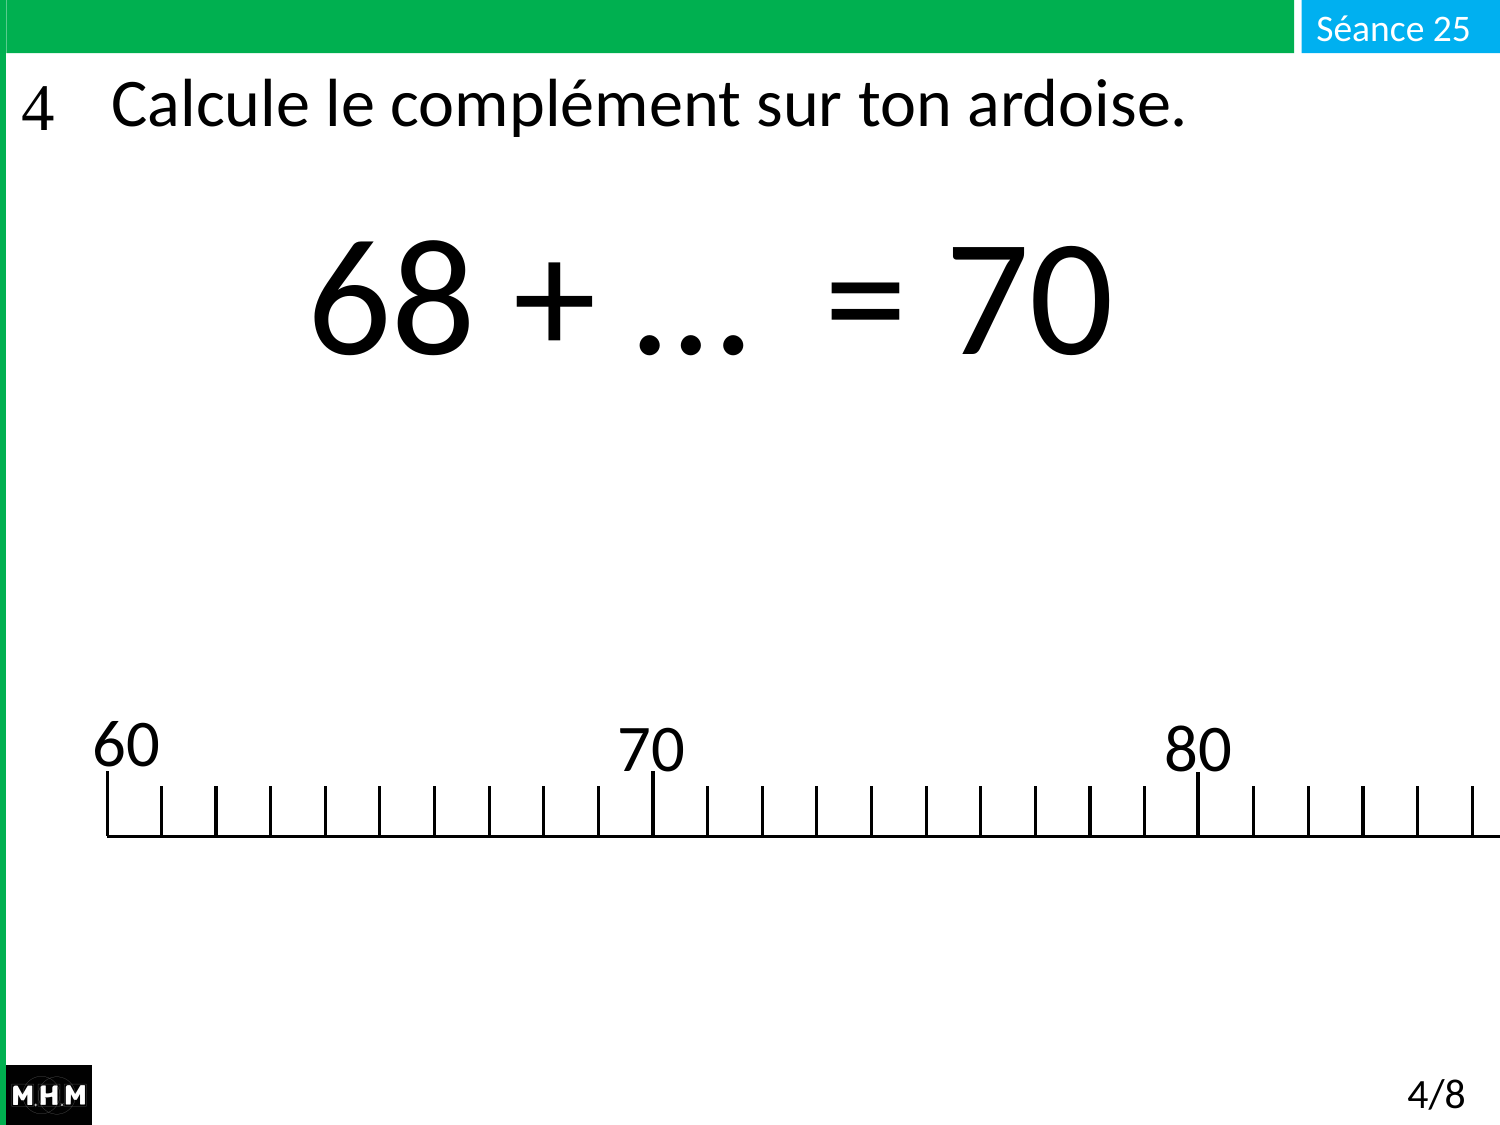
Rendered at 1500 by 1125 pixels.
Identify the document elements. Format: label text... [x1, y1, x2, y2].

picture [6, 1065, 92, 1125]
title Calcule le complément sur ton ardoise. [96, 60, 1391, 150]
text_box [77, 692, 1500, 838]
list 4/8 [1373, 1064, 1500, 1125]
text_box 68 + … = 70 [292, 180, 1227, 396]
